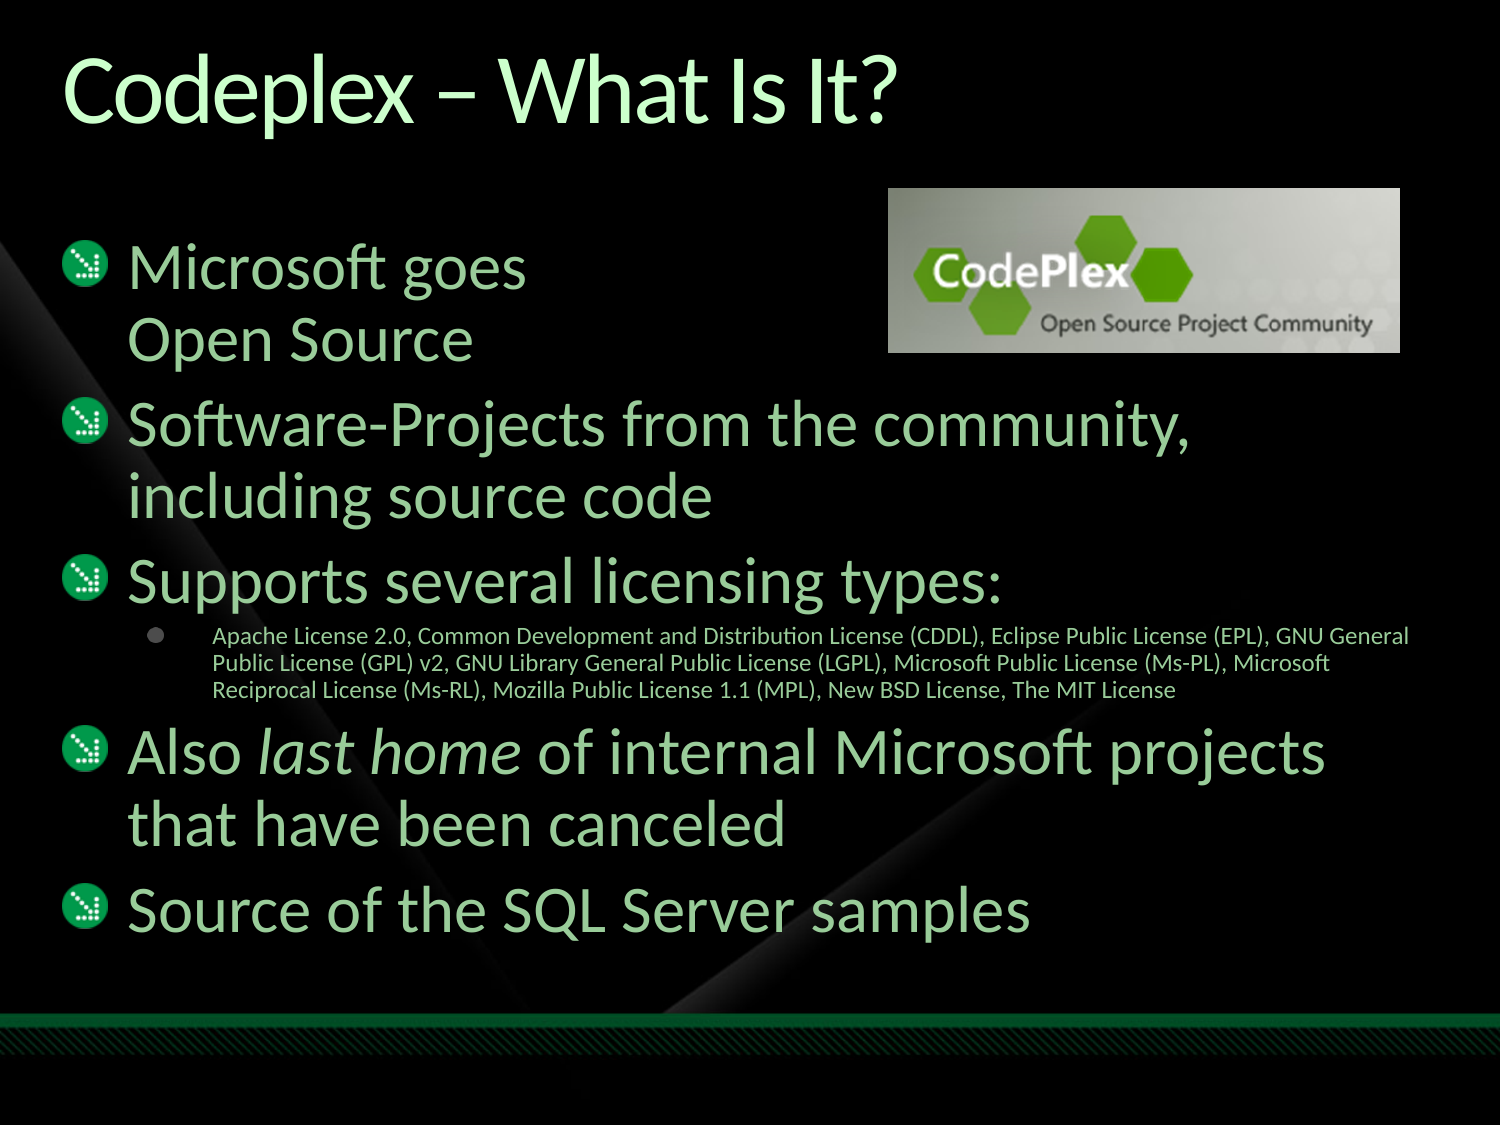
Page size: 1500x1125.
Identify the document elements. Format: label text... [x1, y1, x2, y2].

list Microsoft goes Open Source Software-Projects from the community, including source code Supports several licensing types: Apache License 2.0, Common Development and Distribution License (CDDL), Eclipse Public License (EPL), GNU General Public License (GPL) v2, GNU Library General Public License (LGPL), Microsoft Public License (Ms-PL), Microsoft Reciprocal License (Ms-RL), Mozilla Public License 1.1 (MPL), New BSD License, The MIT License Also last home of internal Microsoft projects that have been canceled Source of the SQL Server samples [62, 231, 1438, 980]
title Codeplex – What Is It? [62, 37, 1438, 147]
picture [0, 0, 1500, 1125]
